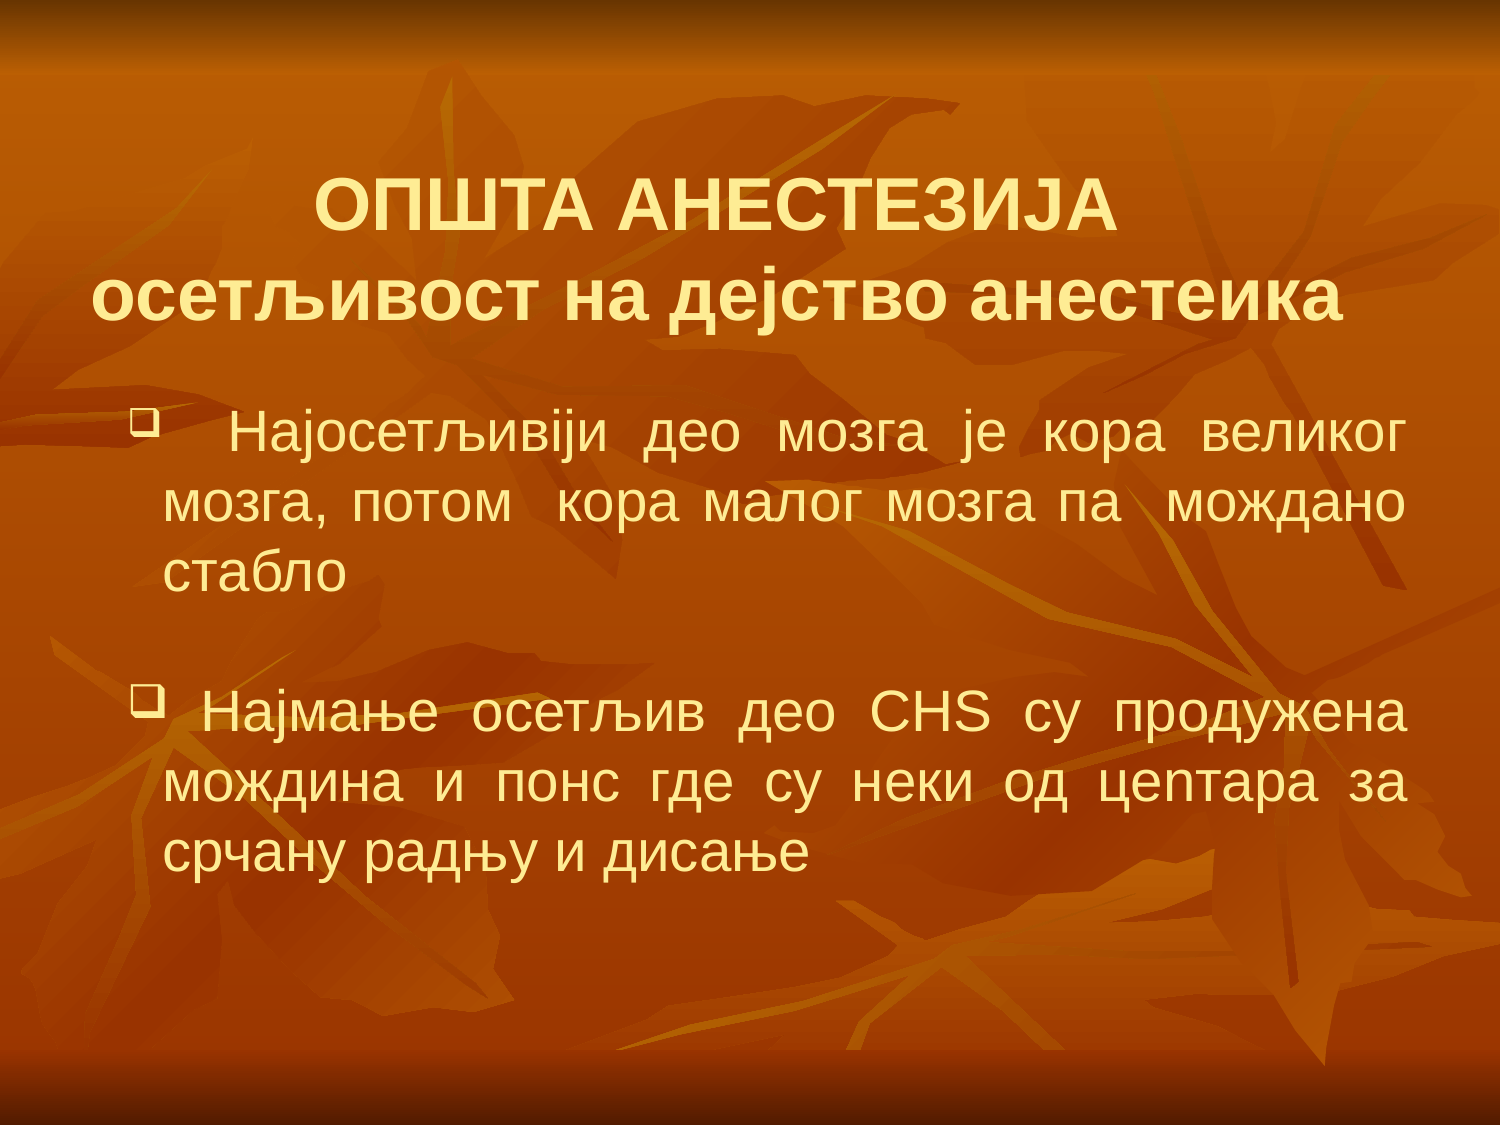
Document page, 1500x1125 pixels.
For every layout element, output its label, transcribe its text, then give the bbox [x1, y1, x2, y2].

text_box Најосетљивiји део мозга је кора великог мозга, потoм кора малог мозга па мождано стабло Најмање осетљив дeо CНS су продужена мождина и понс где су неки од цenтарa зa срчану радњу и дисaње [112, 385, 1424, 890]
text_box ОПШТА АНЕСТЕЗИЈА осетљивост на дејство анестеика [75, 148, 1359, 343]
